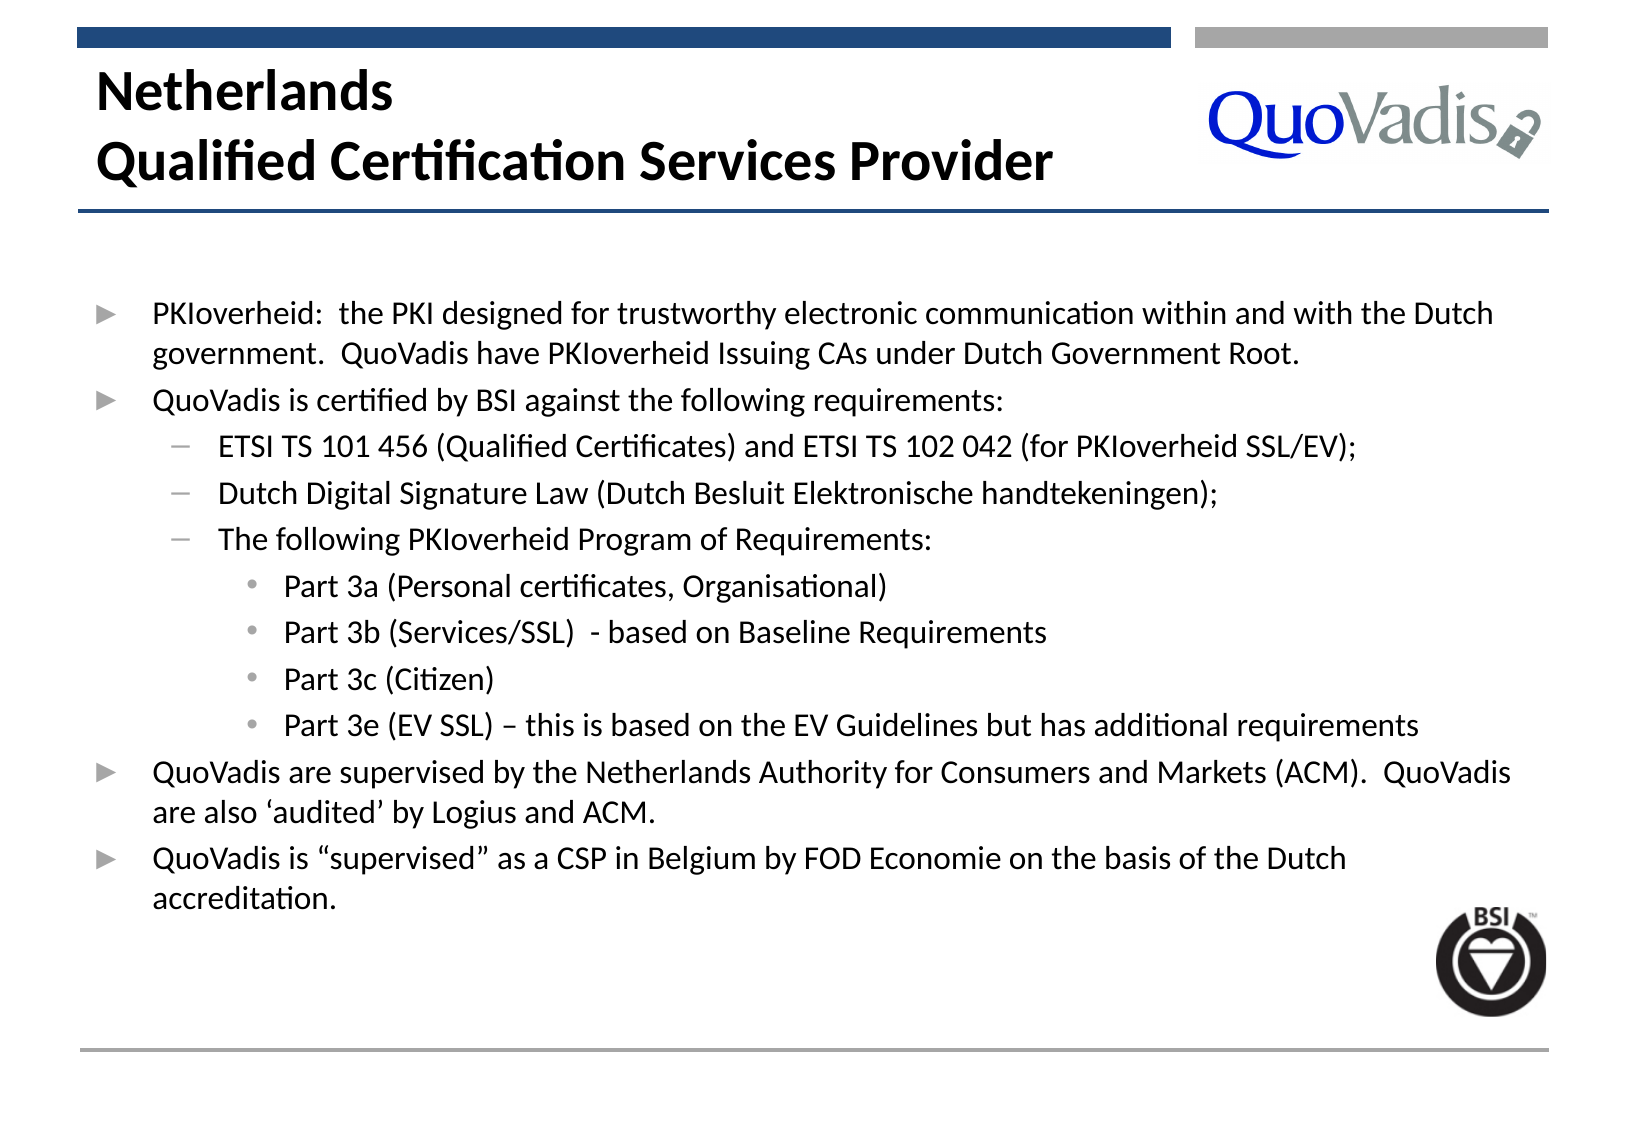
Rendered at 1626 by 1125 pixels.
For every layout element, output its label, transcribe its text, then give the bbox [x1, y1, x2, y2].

picture [1435, 907, 1547, 1030]
picture [1198, 82, 1551, 164]
list PKIoverheid: the PKI designed for trustworthy electronic communication within and with the Dutch government. QuoVadis have PKIoverheid Issuing CAs under Dutch Government Root. QuoVadis is certified by BSI against the following requirements: ETSI TS 101 456 (Qualified Certificates) and ETSI TS 102 042 (for PKIoverheid SSL/EV); Dutch Digital Signature Law (Dutch Besluit Elektronische handtekeningen); The following PKIoverheid Program of Requirements: Part 3a (Personal certificates, Organisational) Part 3b (Services/SSL) - based on Baseline Requirements Part 3c (Citizen) Part 3e (EV SSL) – this is based on the EV Guidelines but has additional requirements QuoVadis are supervised by the Netherlands Authority for Consumers and Markets (ACM). QuoVadis are also ‘audited’ by Logius and ACM. QuoVadis is “supervised” as a CSP in Belgium by FOD Economie on the basis of the Dutch accreditation. [81, 237, 1544, 980]
title Netherlands Qualified Certification Services Provider [81, 37, 1172, 208]
